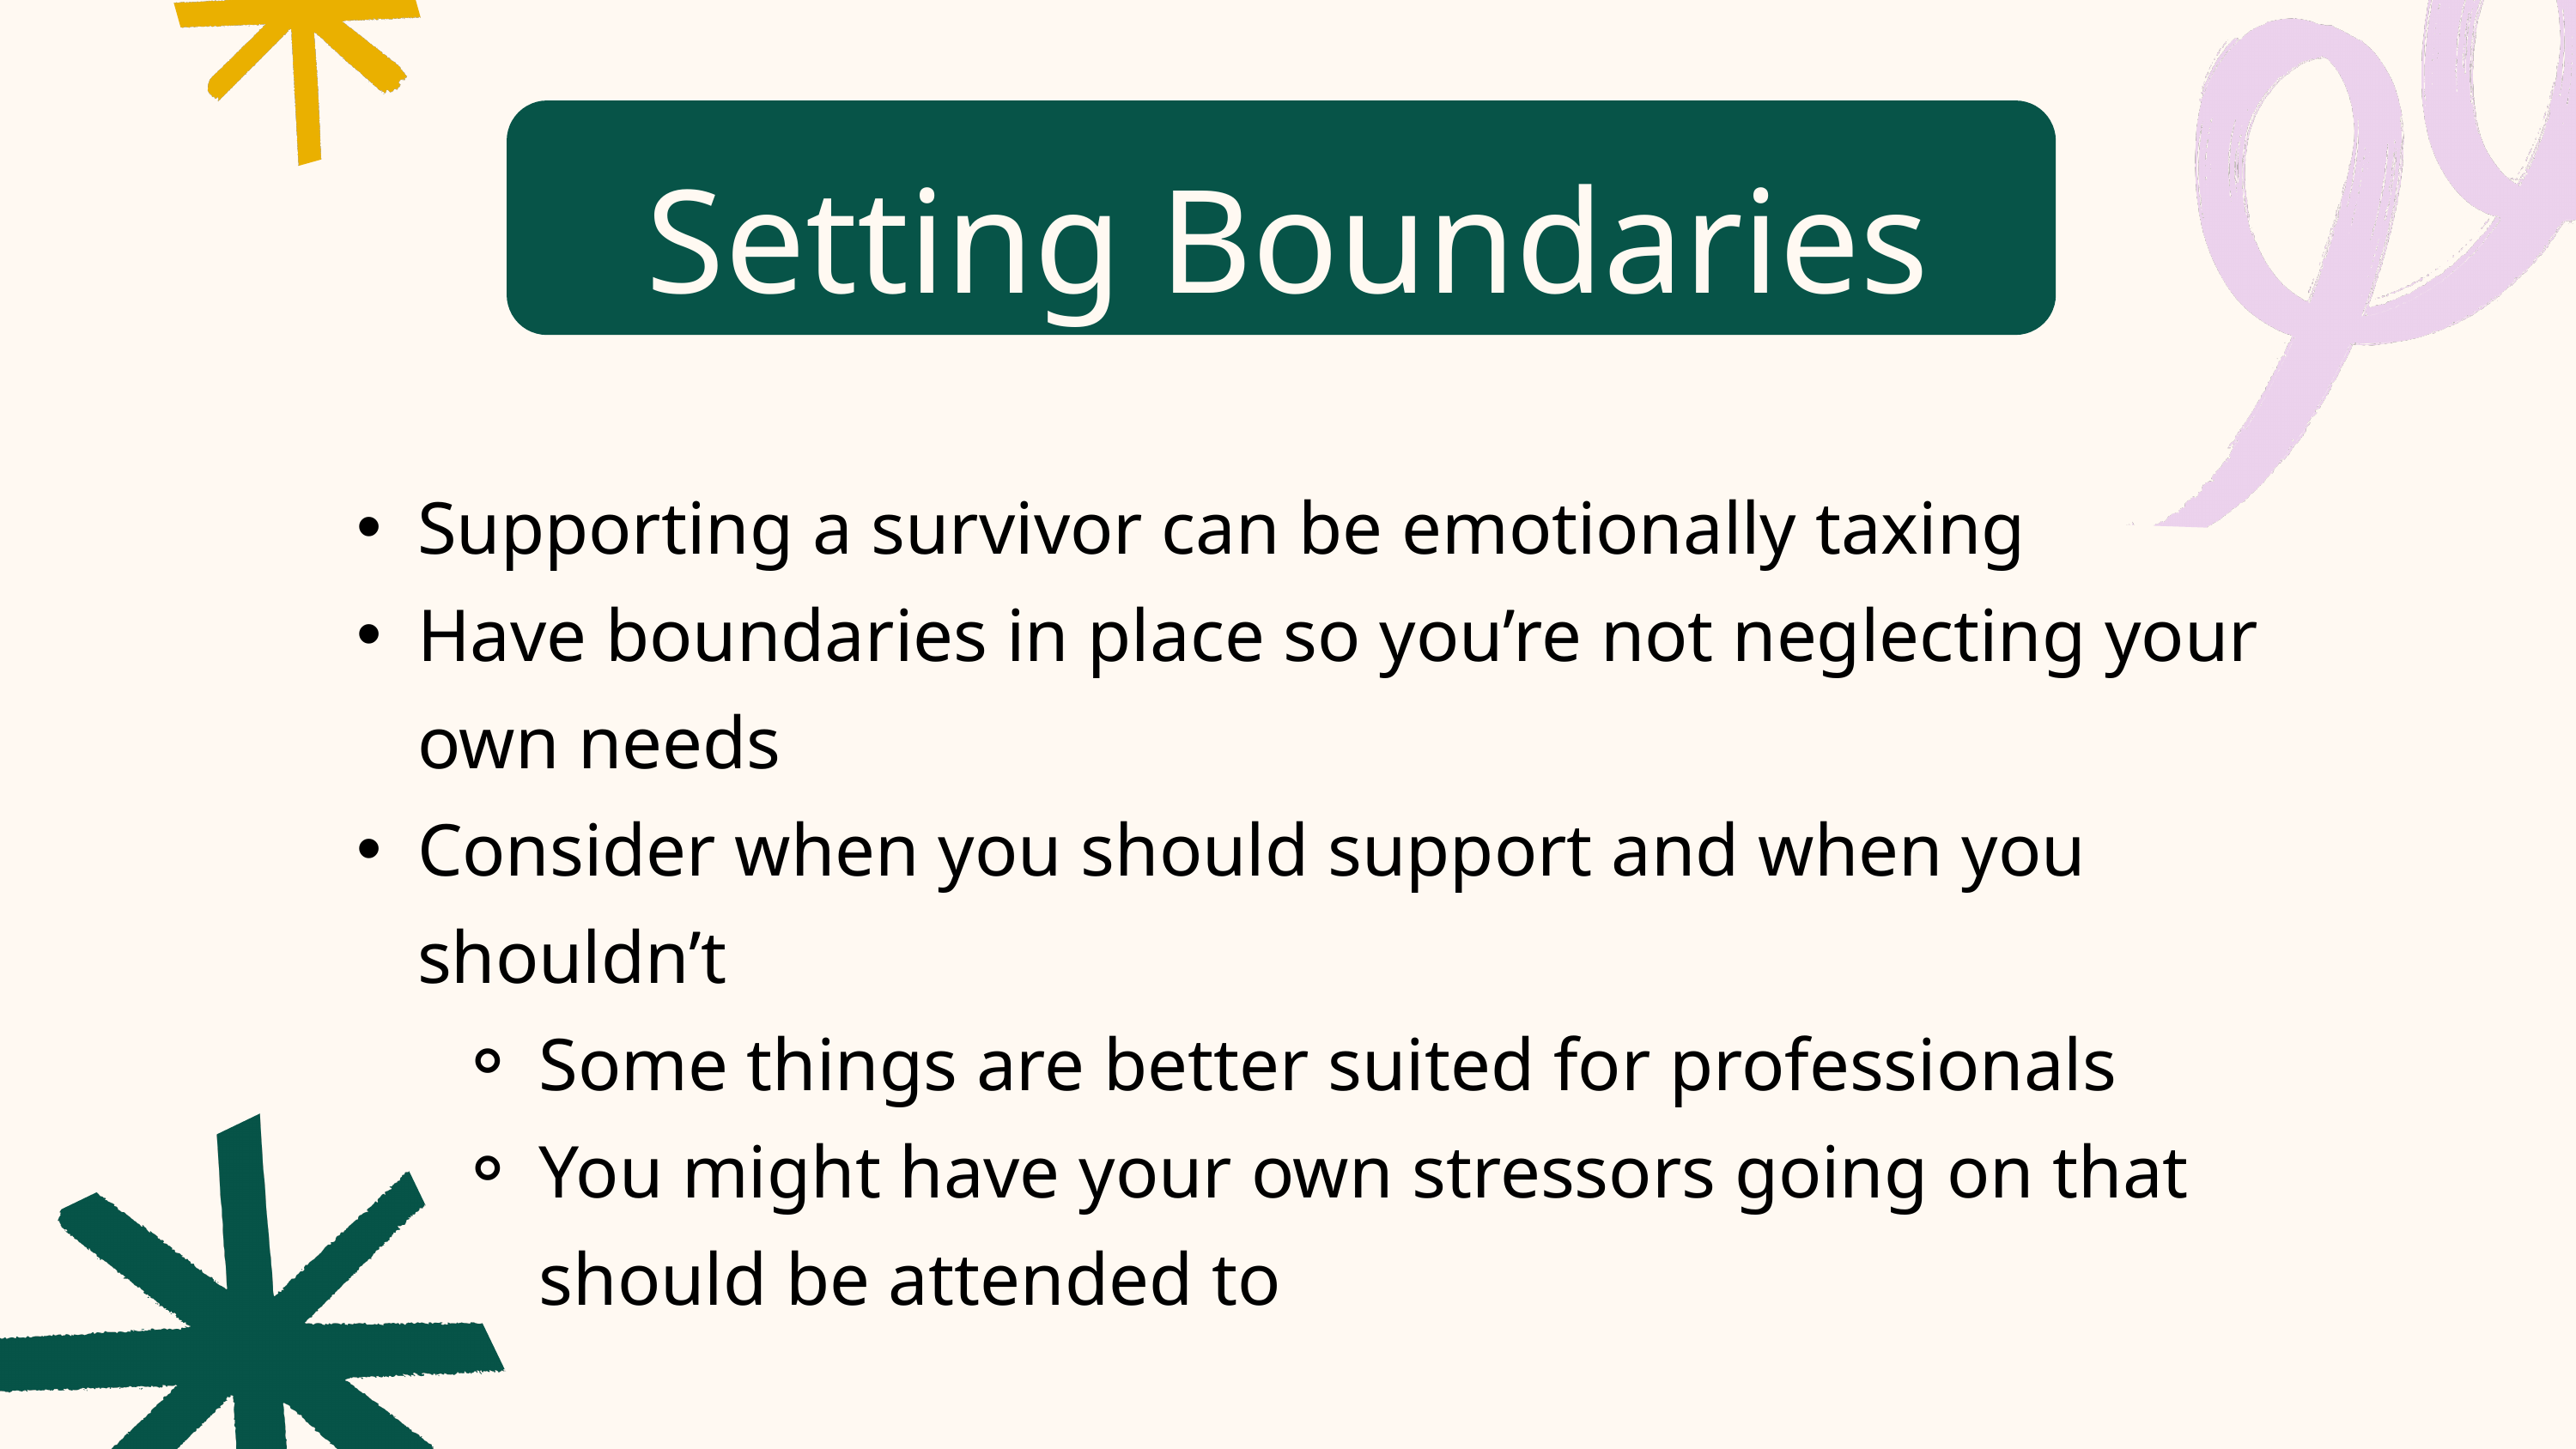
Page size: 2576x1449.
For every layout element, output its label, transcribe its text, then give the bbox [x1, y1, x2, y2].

text_box [0, 1065, 544, 1449]
text_box [507, 100, 2057, 149]
text_box Setting Boundaries [296, 149, 2281, 322]
text_box [173, 0, 451, 187]
text_box [2114, 0, 2576, 541]
text_box Supporting a survivor can be emotionally taxing Have boundaries in place so you’re not neglecting your own needs Consider when you should support and when you shouldn’t Some things are better suited for professionals You might have your own stressors going on that should be attended to [295, 461, 2281, 1320]
text_box [517, 322, 2045, 336]
